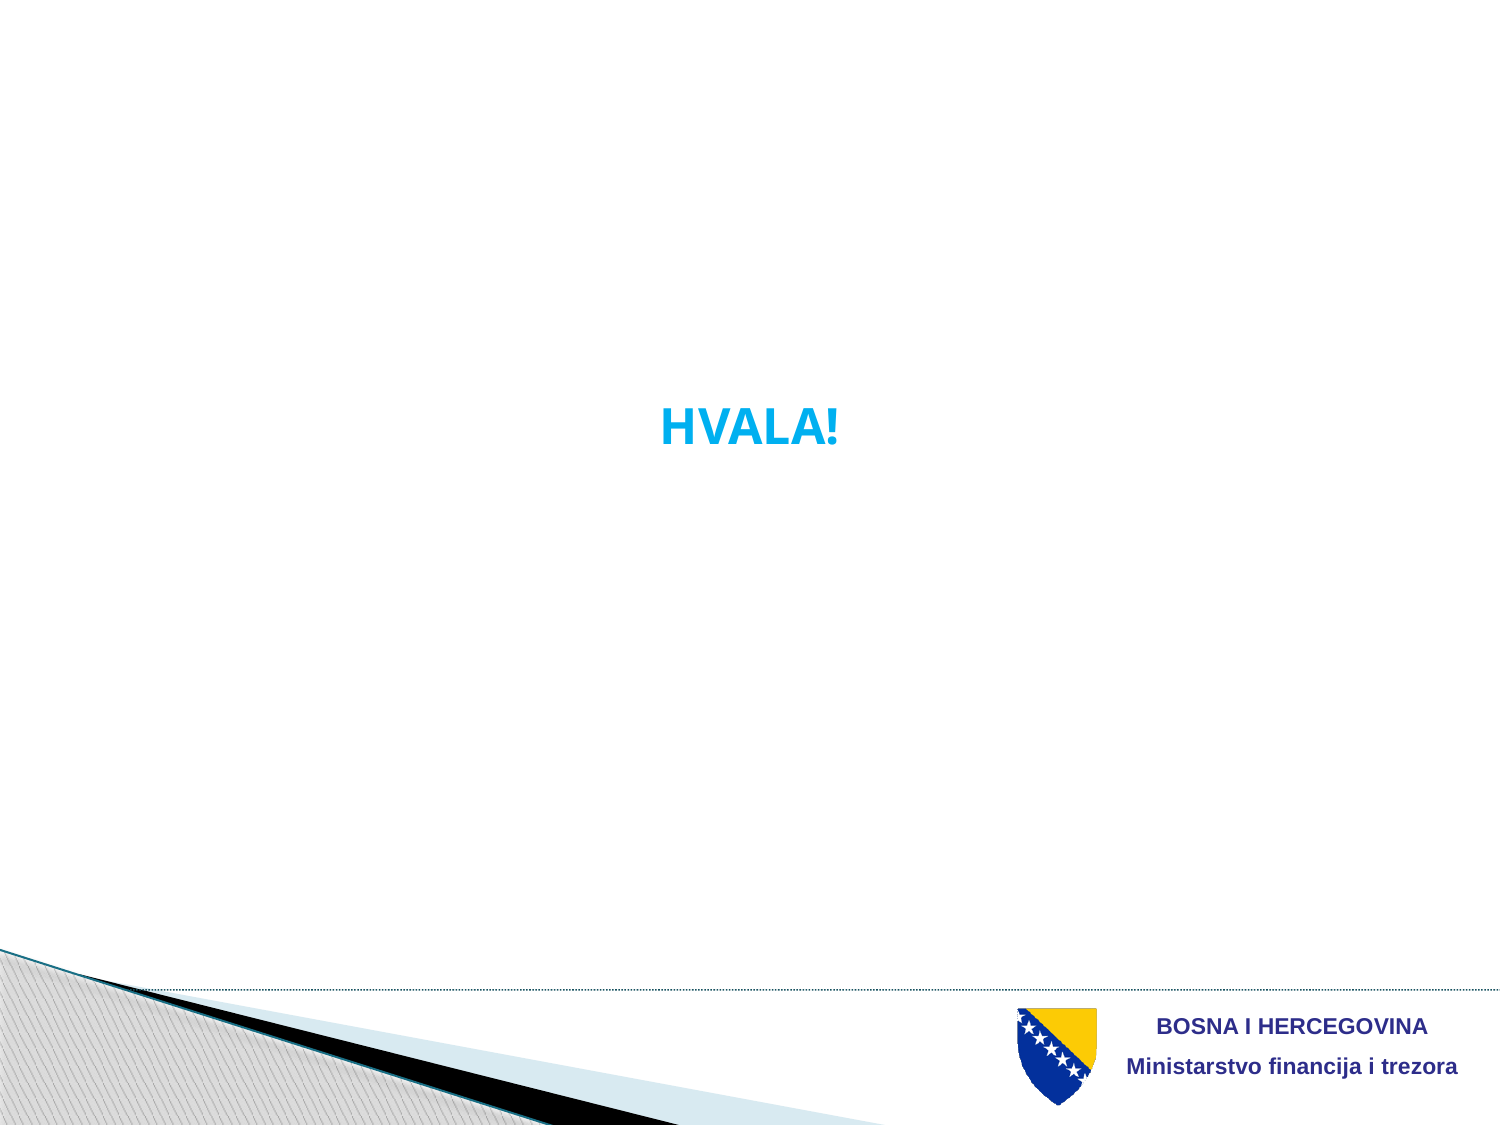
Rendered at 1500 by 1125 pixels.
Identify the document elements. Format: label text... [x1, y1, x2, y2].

text_box BOSNA I HERCEGOVINA Ministarstvo financija i trezora [1096, 1004, 1489, 1125]
list HVALA! [75, 162, 1425, 975]
picture [1017, 1008, 1098, 1106]
